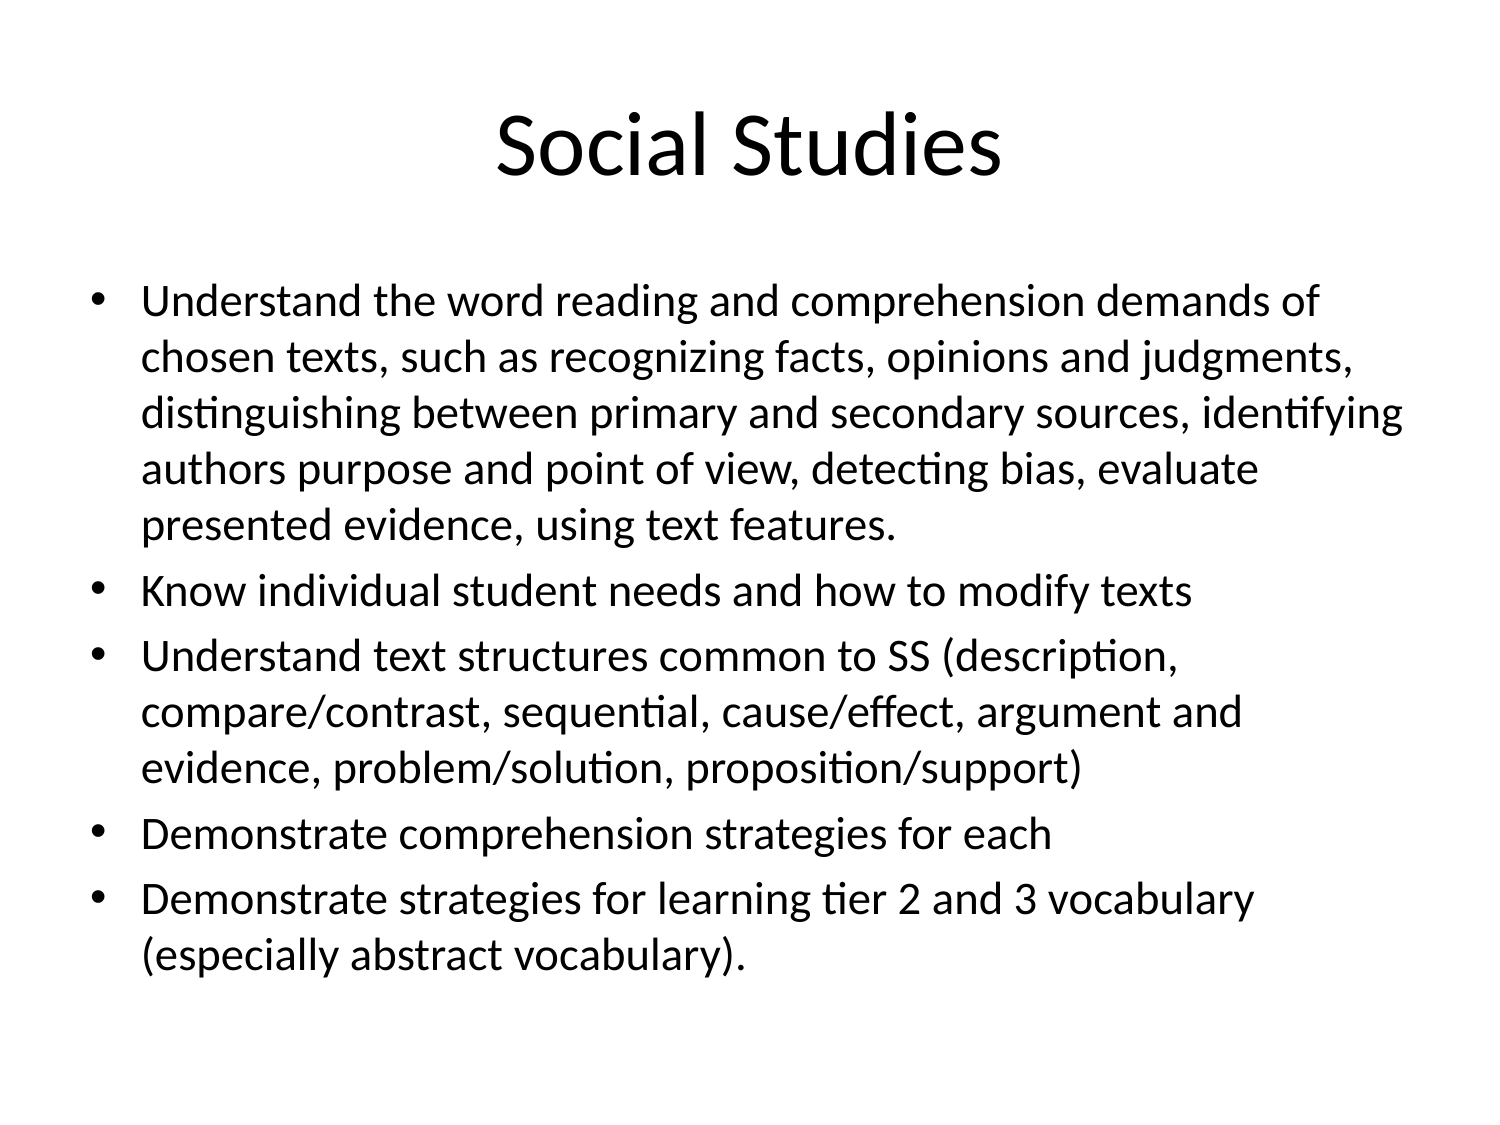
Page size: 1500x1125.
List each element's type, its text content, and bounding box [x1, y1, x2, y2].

list Understand the word reading and comprehension demands of chosen texts, such as recognizing facts, opinions and judgments, distinguishing between primary and secondary sources, identifying authors purpose and point of view, detecting bias, evaluate presented evidence, using text features. Know individual student needs and how to modify texts Understand text structures common to SS (description, compare/contrast, sequential, cause/effect, argument and evidence, problem/solution, proposition/support) Demonstrate comprehension strategies for each Demonstrate strategies for learning tier 2 and 3 vocabulary (especially abstract vocabulary). [75, 262, 1425, 1005]
title Social Studies [75, 45, 1425, 233]
